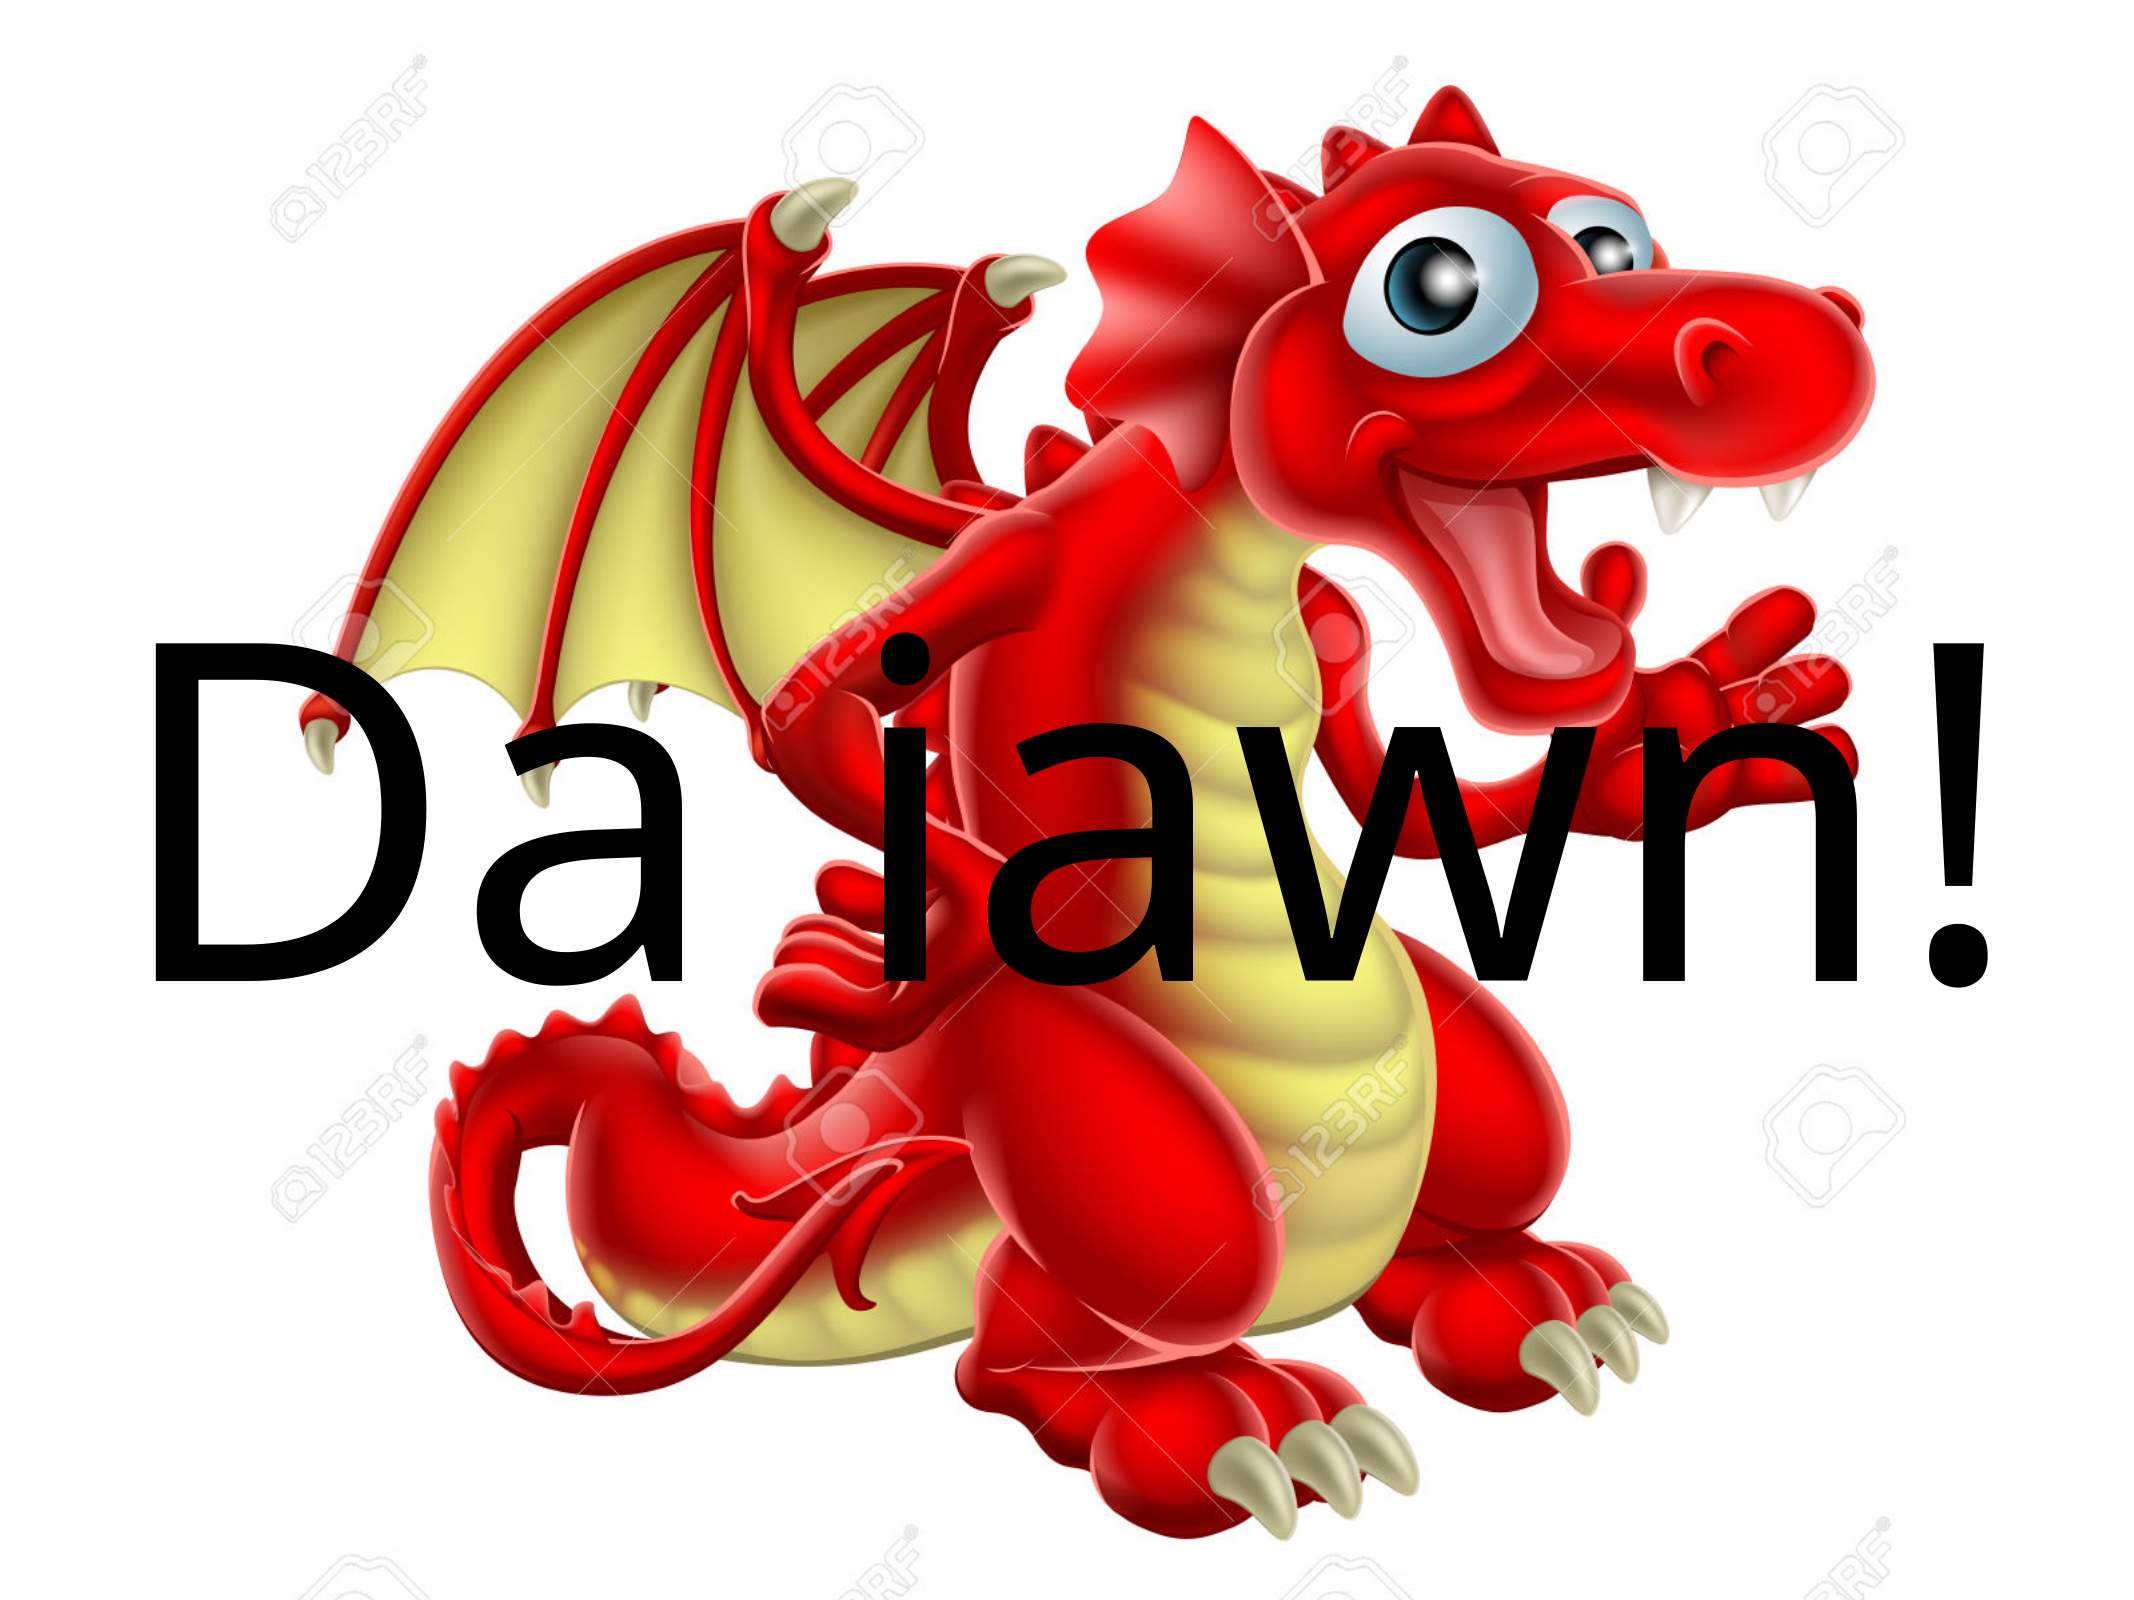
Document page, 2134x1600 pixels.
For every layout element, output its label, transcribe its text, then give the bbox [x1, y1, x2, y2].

text_box Da iawn! [1964, 500, 2031, 1085]
picture [219, 13, 1956, 1600]
text_box Da iawn! [102, 500, 215, 1085]
